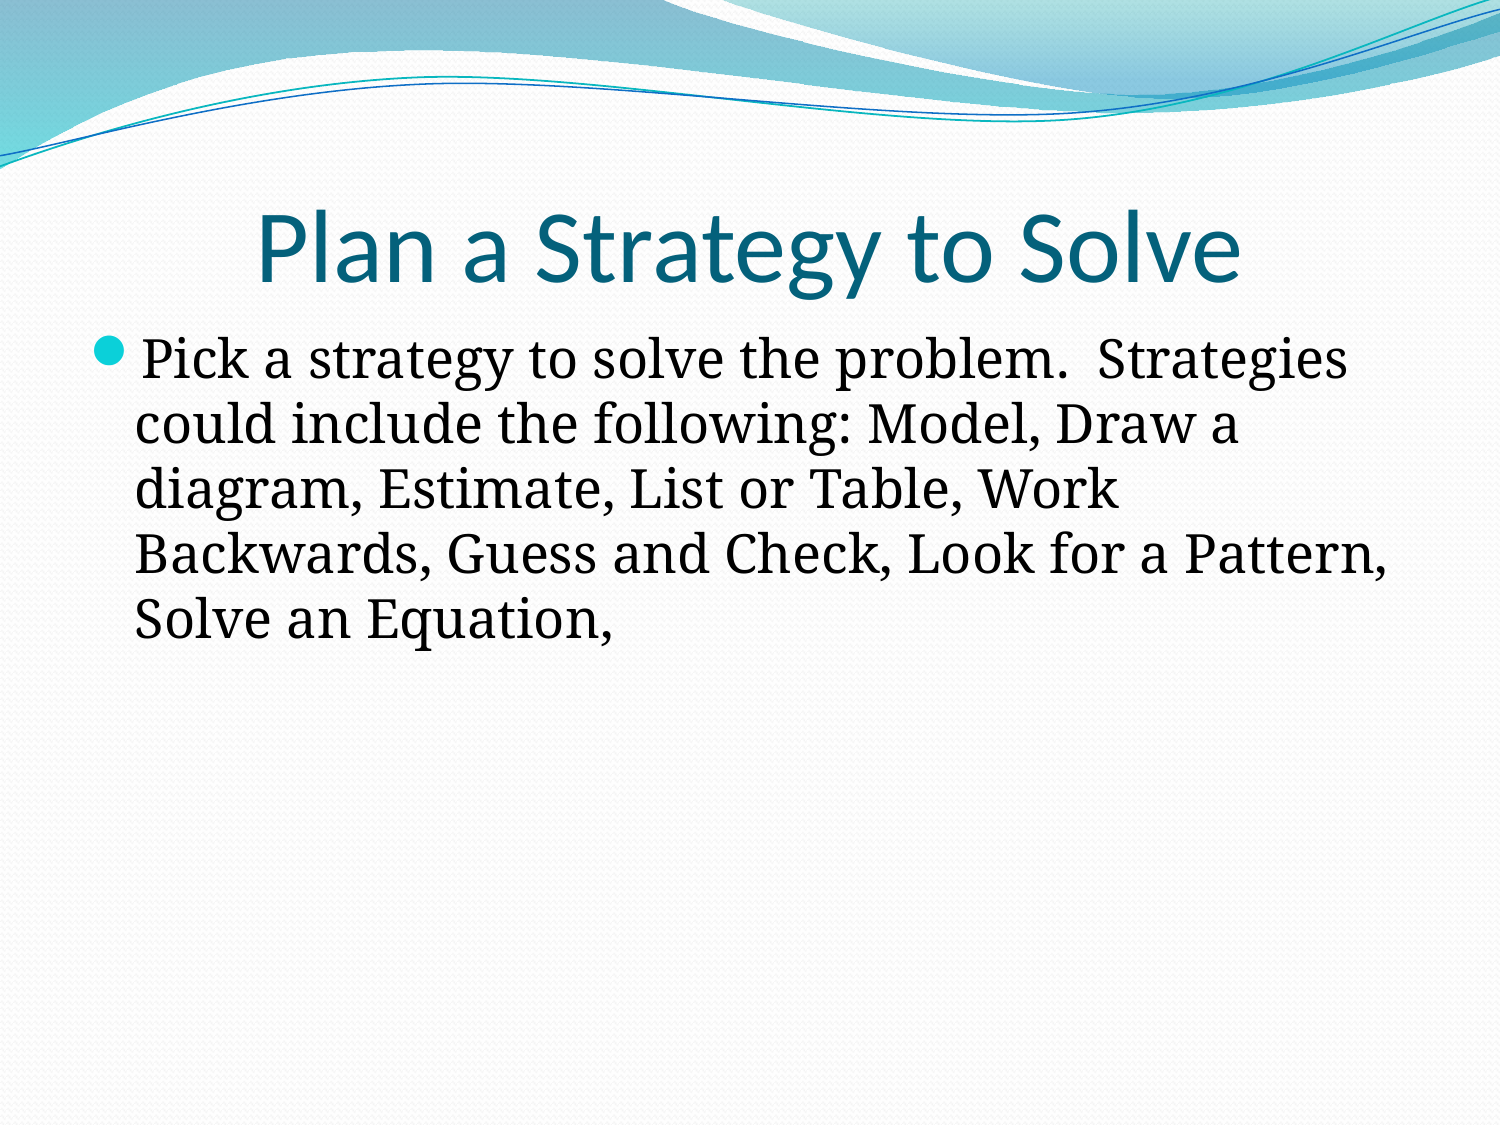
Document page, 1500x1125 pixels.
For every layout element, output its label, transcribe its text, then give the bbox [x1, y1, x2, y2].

title Plan a Strategy to Solve [75, 115, 1425, 303]
list Pick a strategy to solve the problem. Strategies could include the following: Model, Draw a diagram, Estimate, List or Table, Work Backwards, Guess and Check, Look for a Pattern, Solve an Equation, [75, 317, 1425, 1038]
